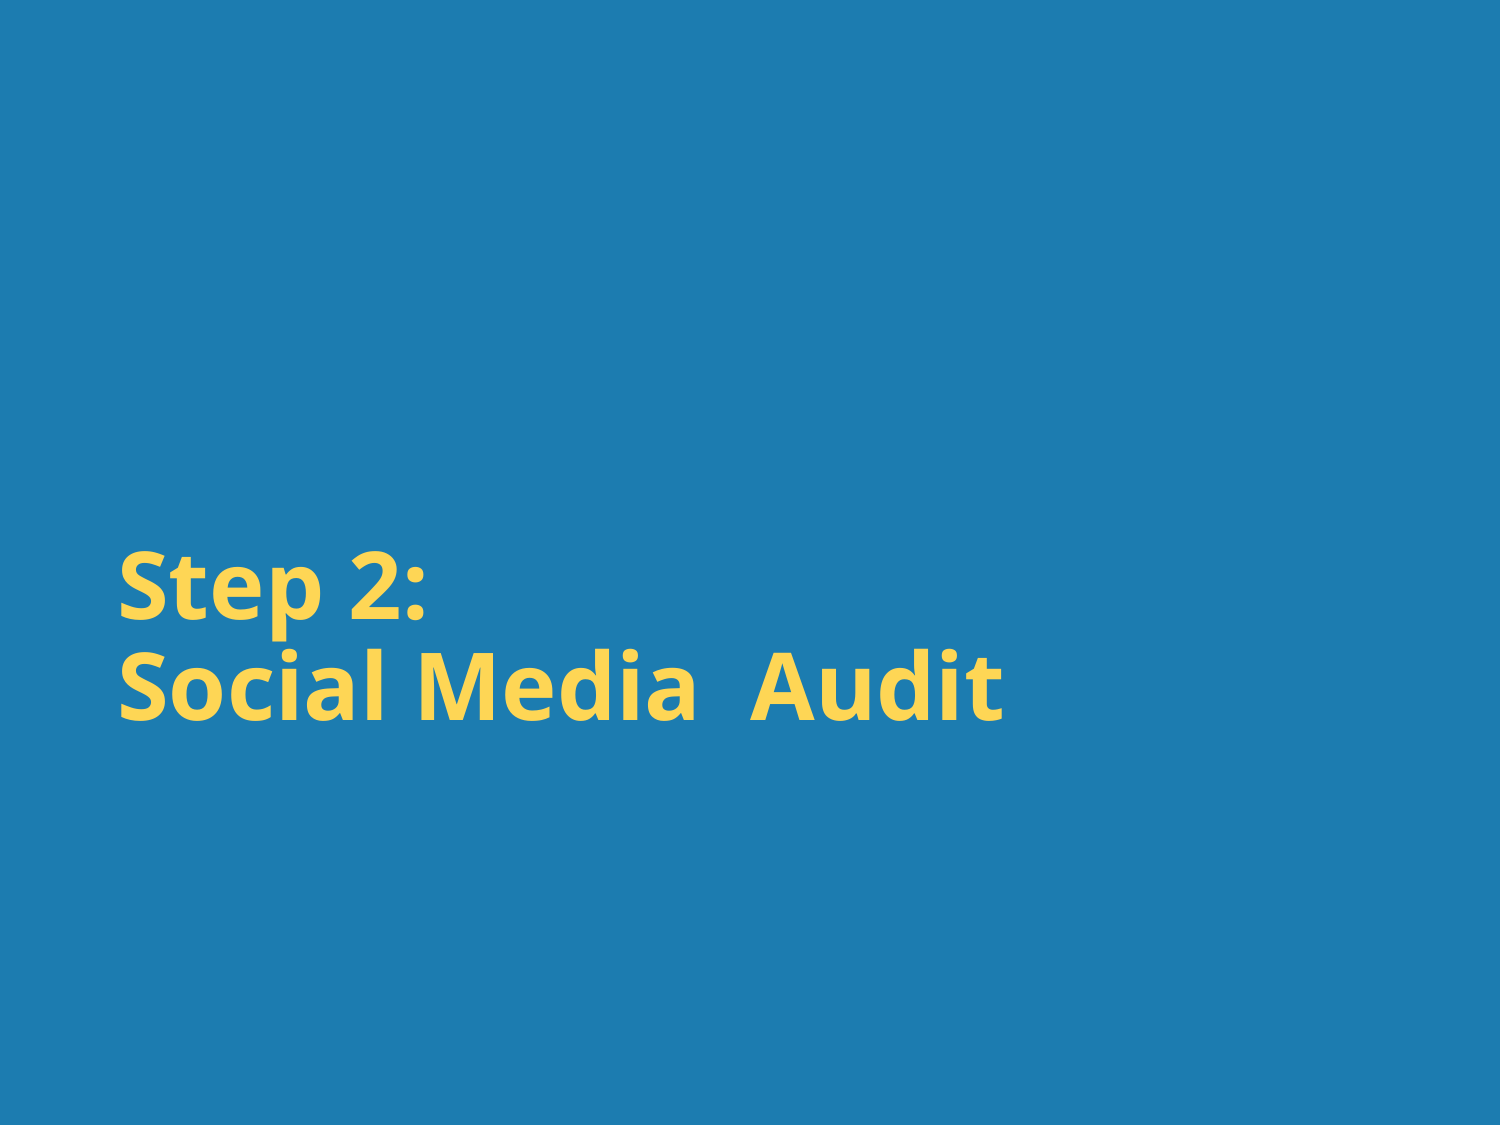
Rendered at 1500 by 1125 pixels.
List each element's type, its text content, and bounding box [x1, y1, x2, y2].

title Step 2: Social Media Audit [102, 280, 1397, 749]
